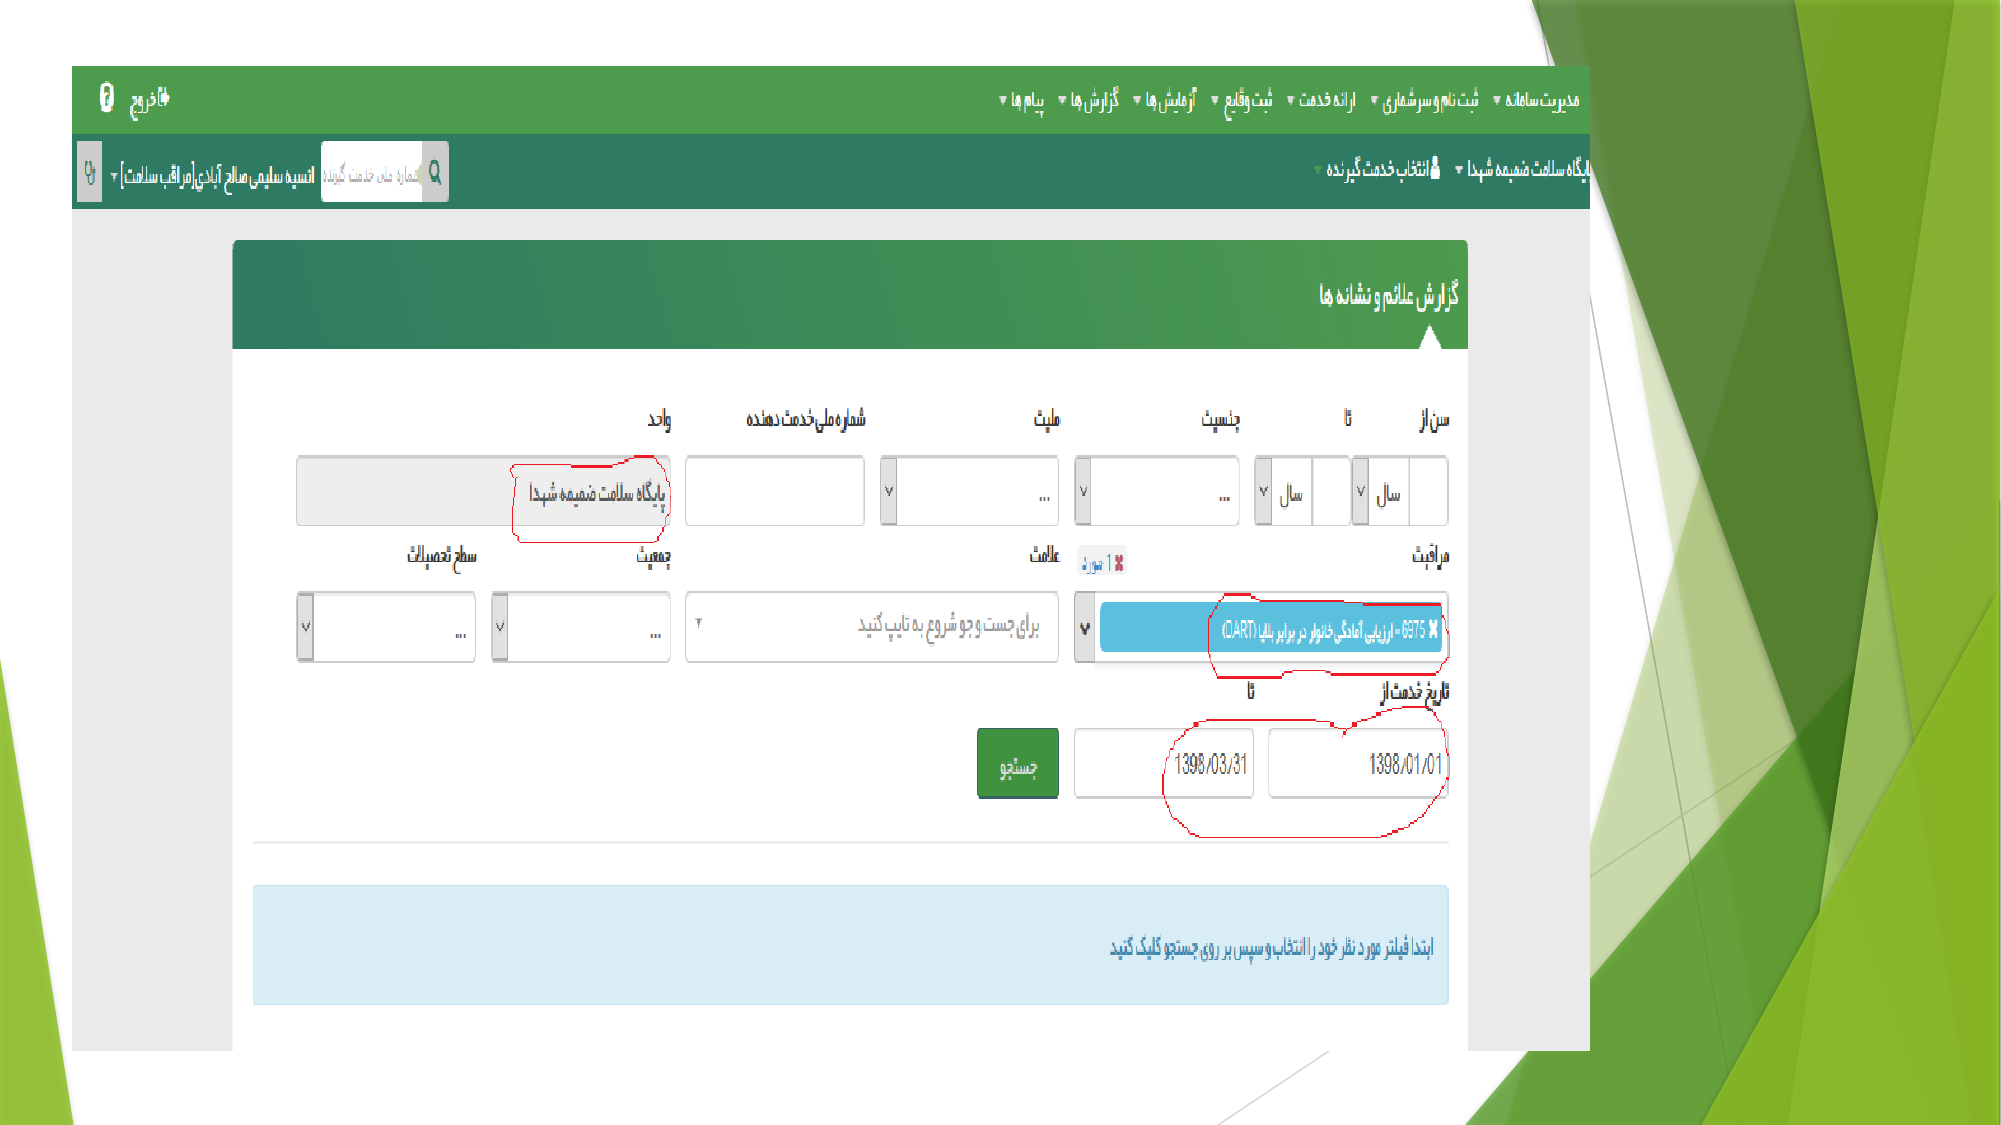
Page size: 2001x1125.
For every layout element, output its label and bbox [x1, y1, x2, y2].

list [72, 65, 1591, 1052]
